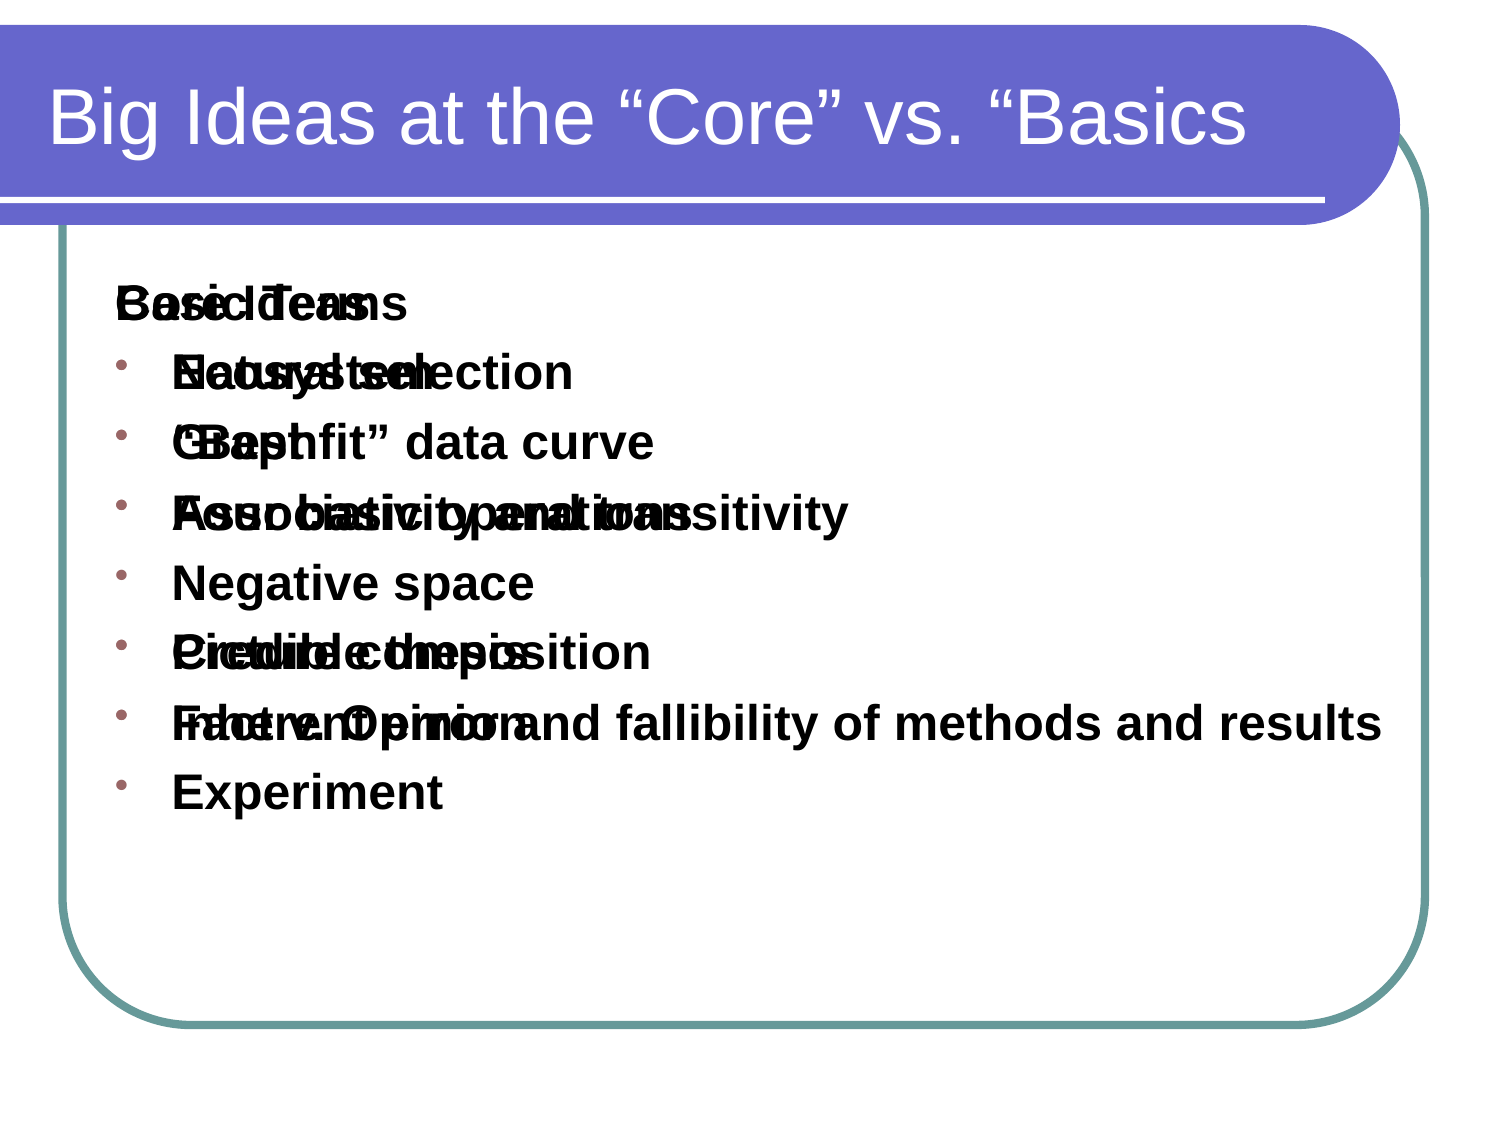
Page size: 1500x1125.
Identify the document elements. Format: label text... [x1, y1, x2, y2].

title Big Ideas at the “Core” vs. “Basics [31, 37, 1348, 188]
list Core Ideas Natural selection “Best fit” data curve Associativity and transitivity Negative space Credible thesis Inherent error and fallibility of methods and results [99, 262, 1401, 988]
